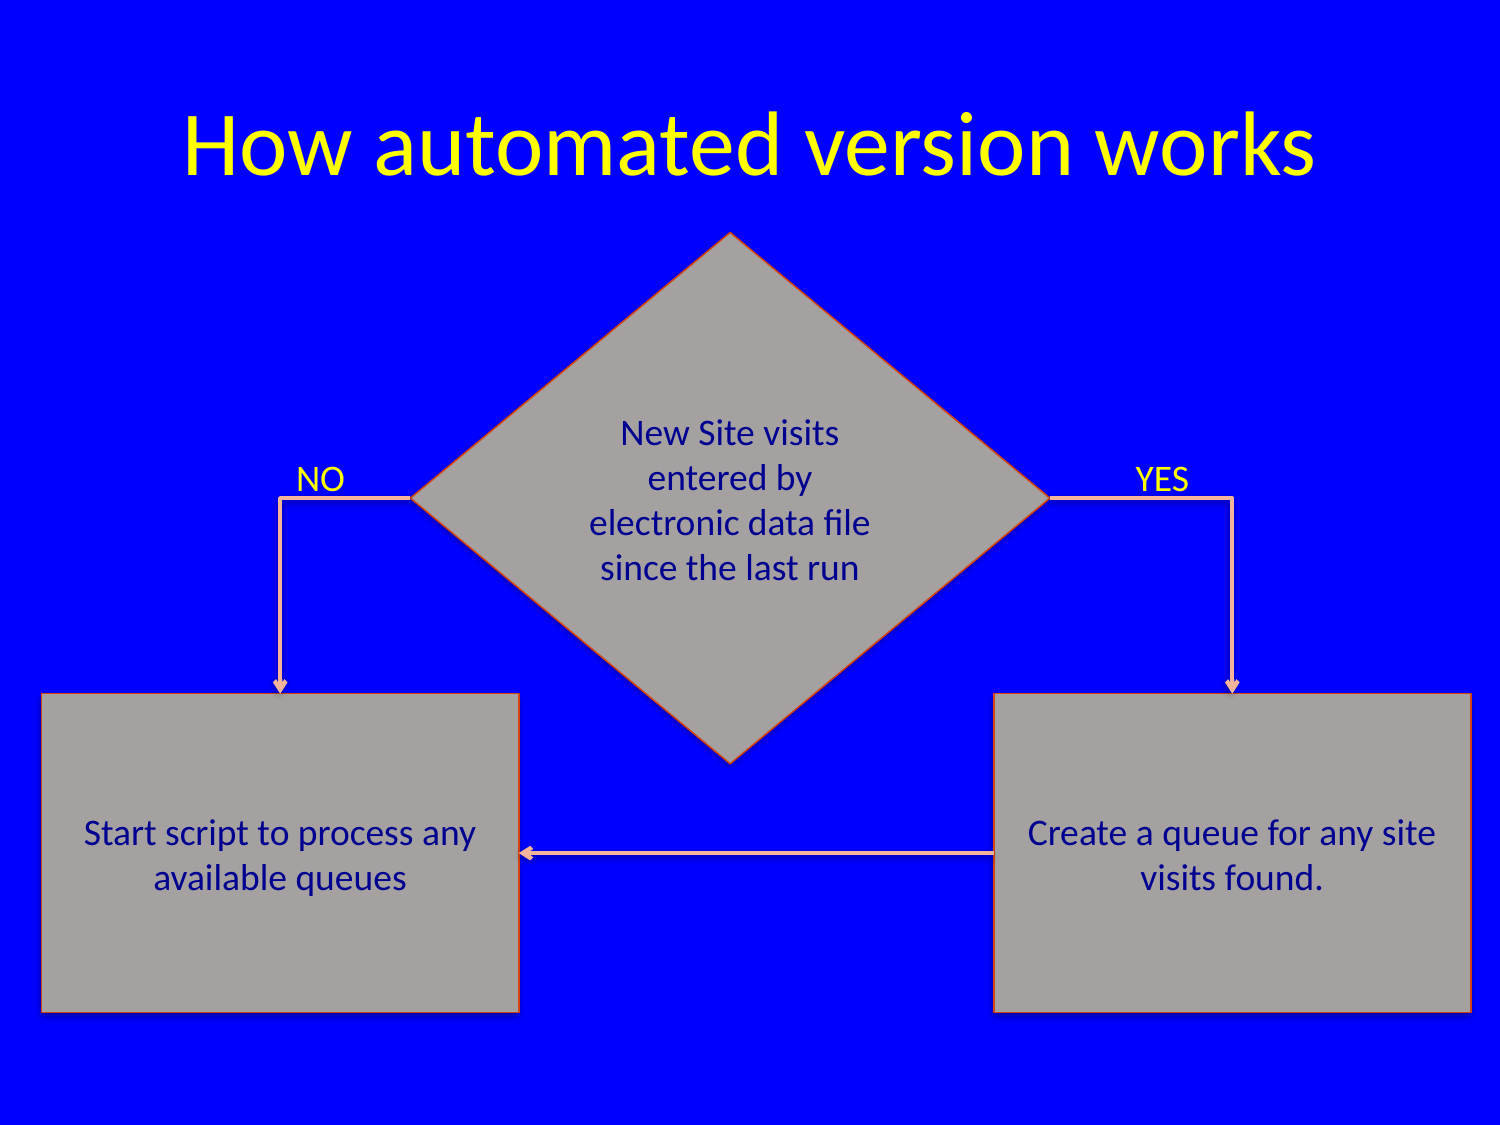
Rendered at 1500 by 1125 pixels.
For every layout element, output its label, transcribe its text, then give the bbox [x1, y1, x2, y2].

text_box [41, 446, 517, 1013]
title How automated version works [75, 45, 1425, 233]
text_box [518, 446, 1471, 1013]
text_box New Site visits entered by electronic data file since the last run [473, 231, 988, 445]
